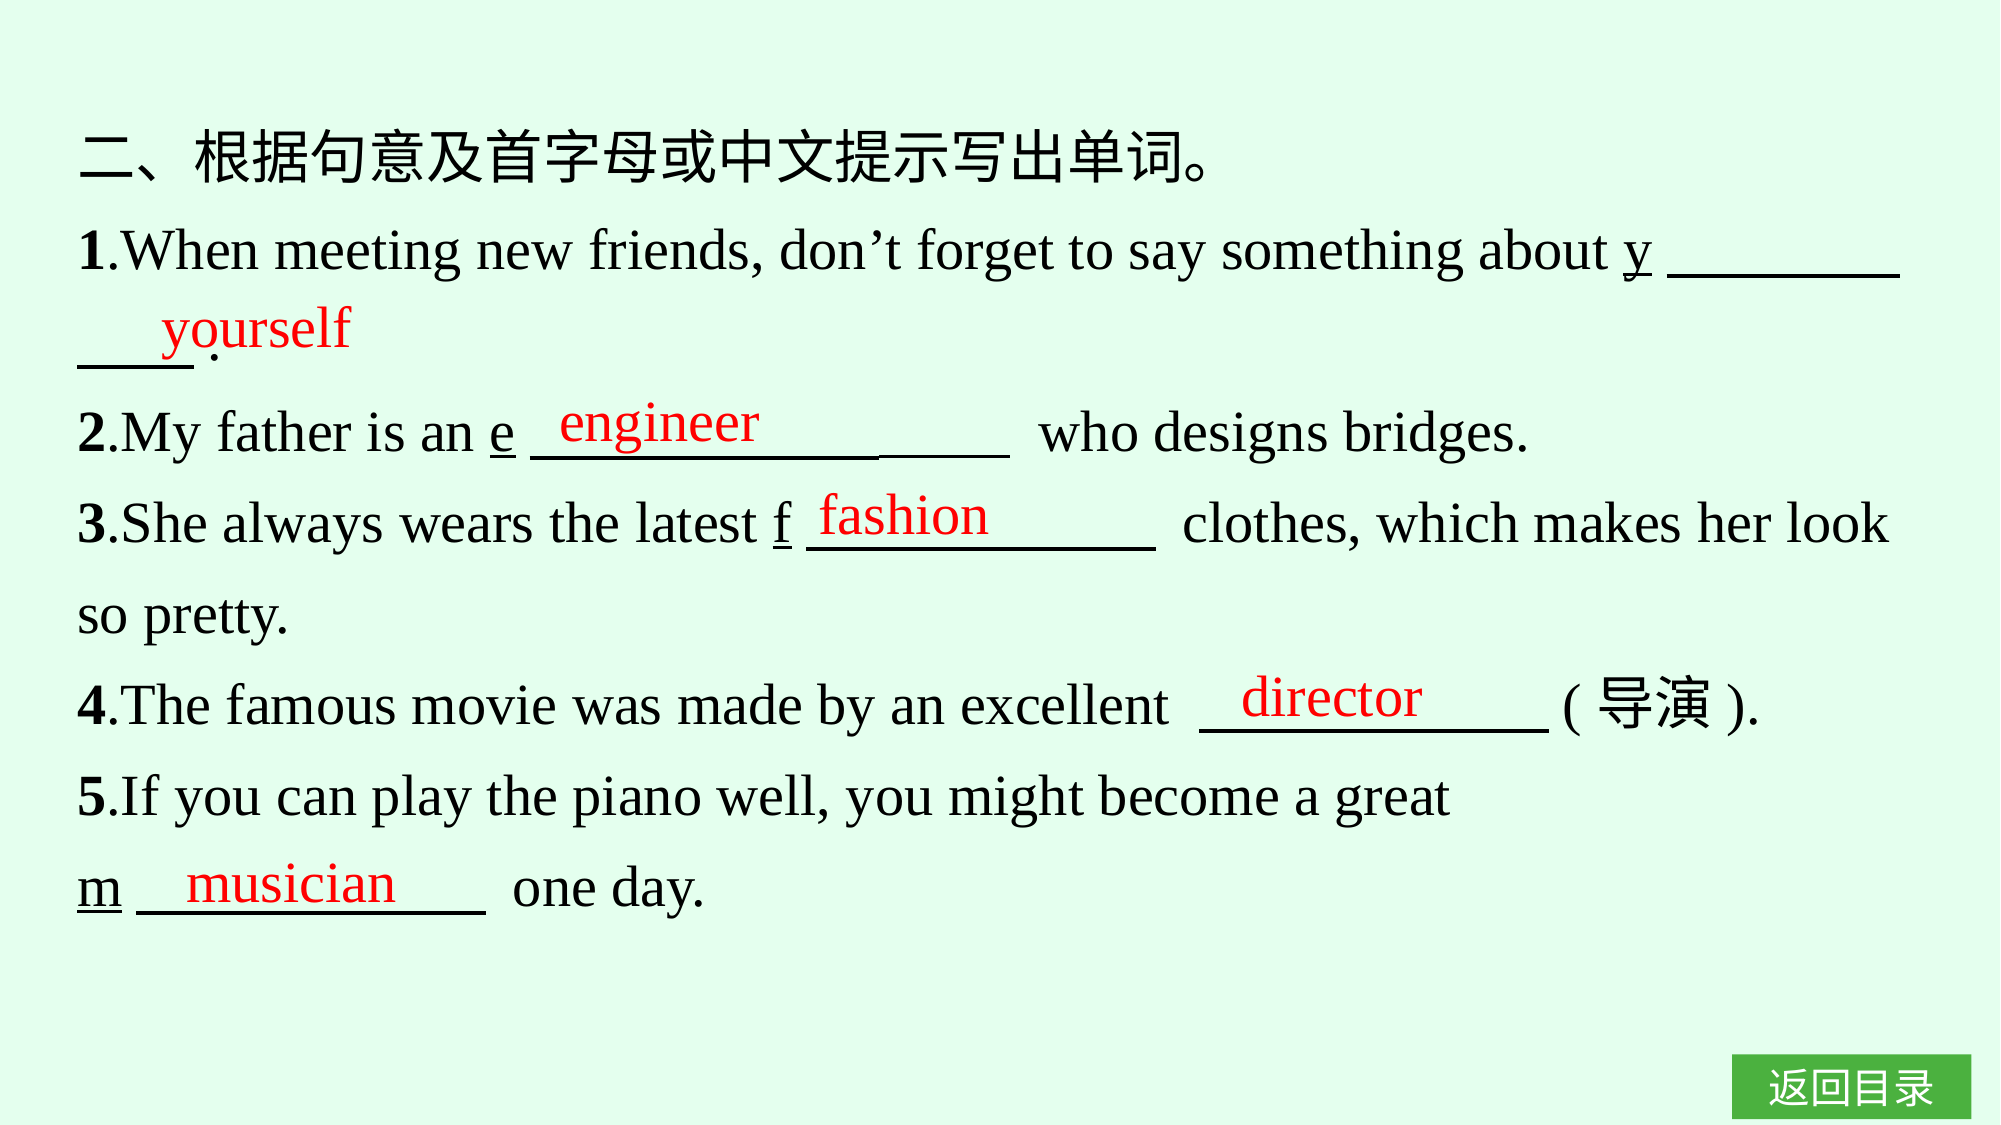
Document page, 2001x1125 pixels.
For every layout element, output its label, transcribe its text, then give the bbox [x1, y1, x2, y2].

text_box 二、根据句意及首字母或中文提示写出单词。 1.When meeting new friends, don’t forget to say something about y . 2.My father is an e who designs bridges. 3.She always wears the latest f clothes, which makes her look so pretty. 4.The famous movie was made by an excellent (导演). 5.If you can play the piano well, you might become a great m one day. [62, 92, 1938, 926]
text_box yourself [146, 267, 368, 367]
text_box musician [171, 823, 412, 922]
text_box director [1226, 636, 1438, 736]
text_box fashion [803, 454, 1006, 554]
text_box engineer [544, 361, 847, 461]
